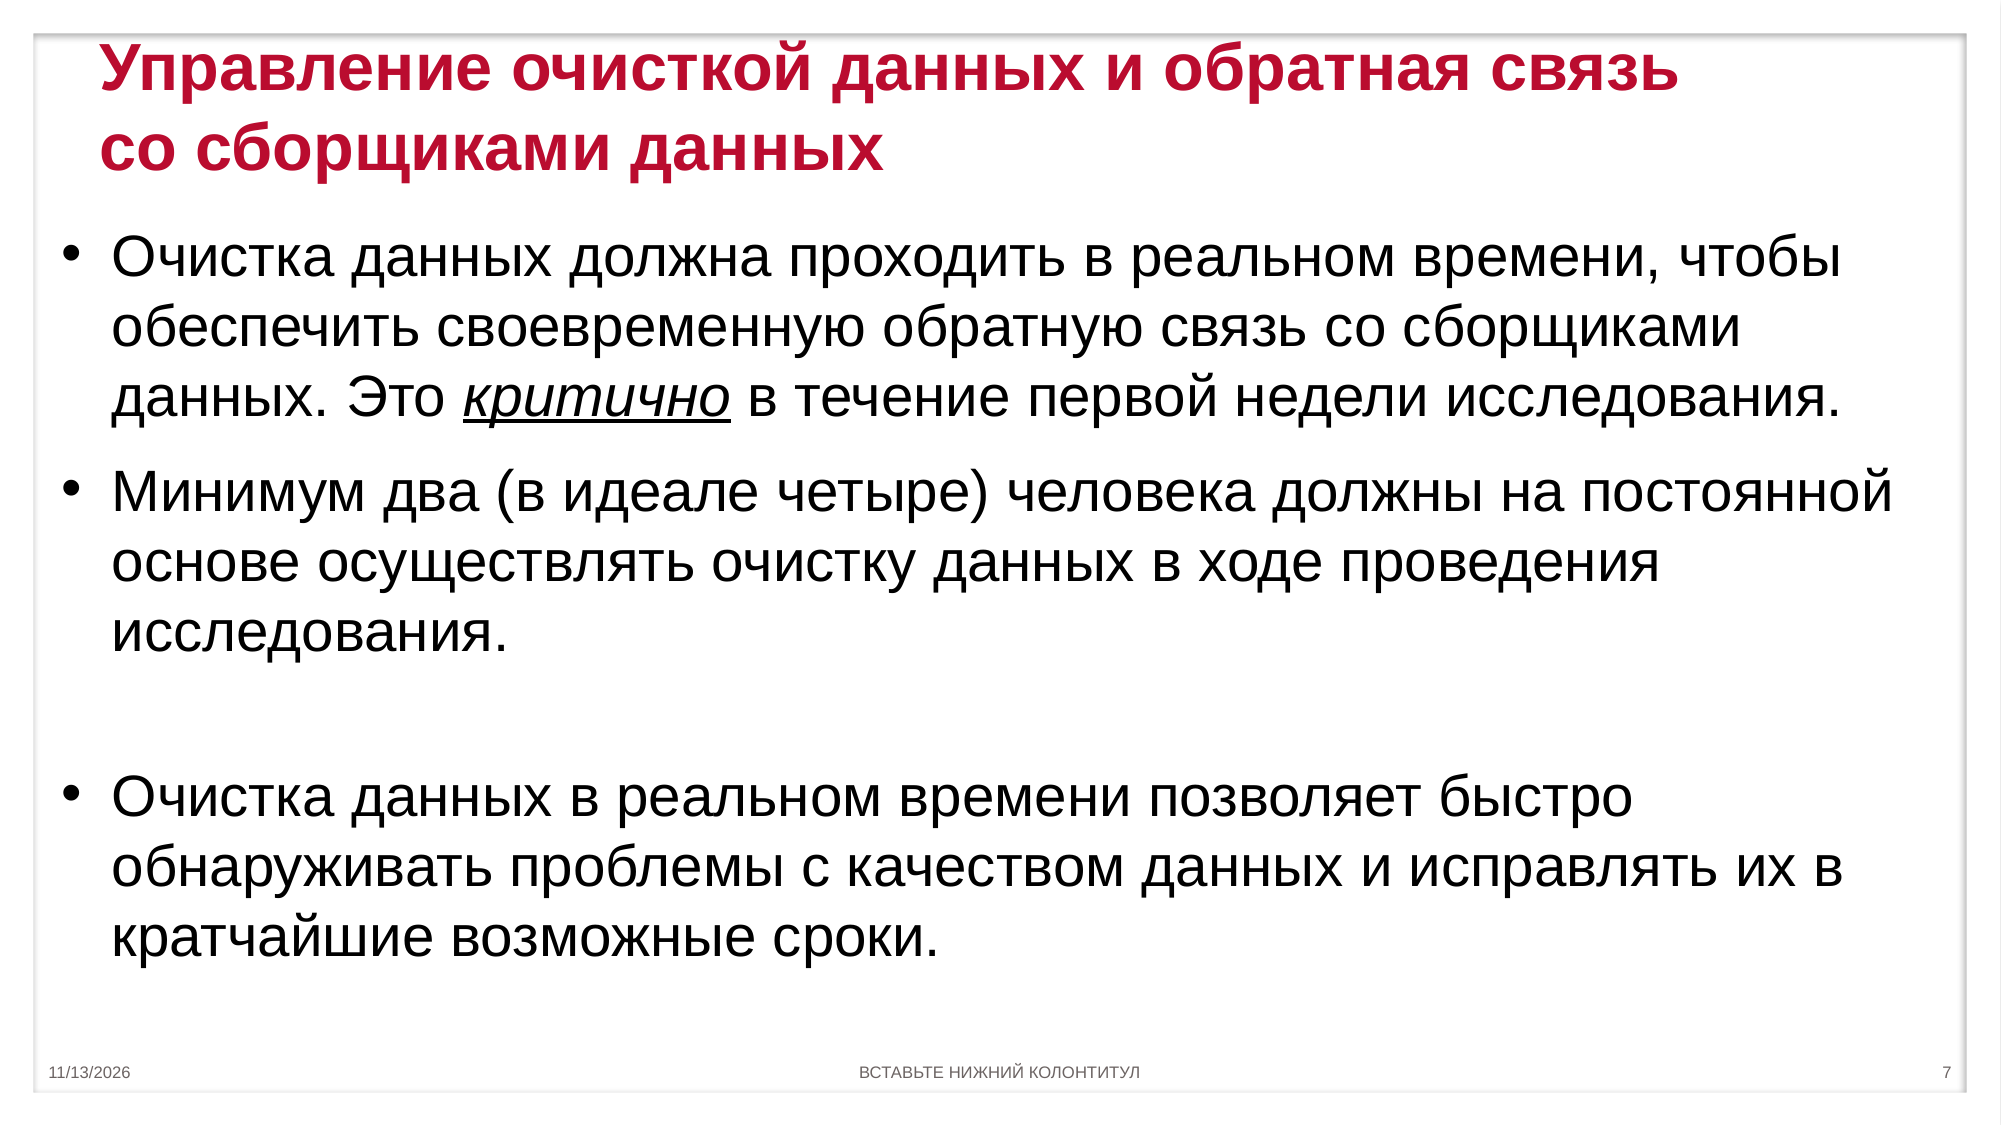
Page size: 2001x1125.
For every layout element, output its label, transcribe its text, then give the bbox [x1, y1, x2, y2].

slide_number 7 [1500, 1054, 1967, 1089]
footer ВСТАВЬТЕ НИЖНИЙ КОЛОНТИТУЛ [683, 1054, 1317, 1089]
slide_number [33, 1053, 500, 1089]
title Управление очисткой данных и обратная связь со сборщиками данных [84, 0, 1785, 192]
list Очистка данных должна проходить в реальном времени, чтобы обеспечить своевременную обратную связь со сборщиками данных. Это критично в течение первой недели исследования. Минимум два (в идеале четыре) человека должны на постоянной основе осуществлять очистку данных в ходе проведения исследования. Очистка данных в реальном времени позволяет быстро обнаруживать проблемы с качеством данных и исправлять их в кратчайшие возможные сроки. [46, 210, 1967, 1054]
